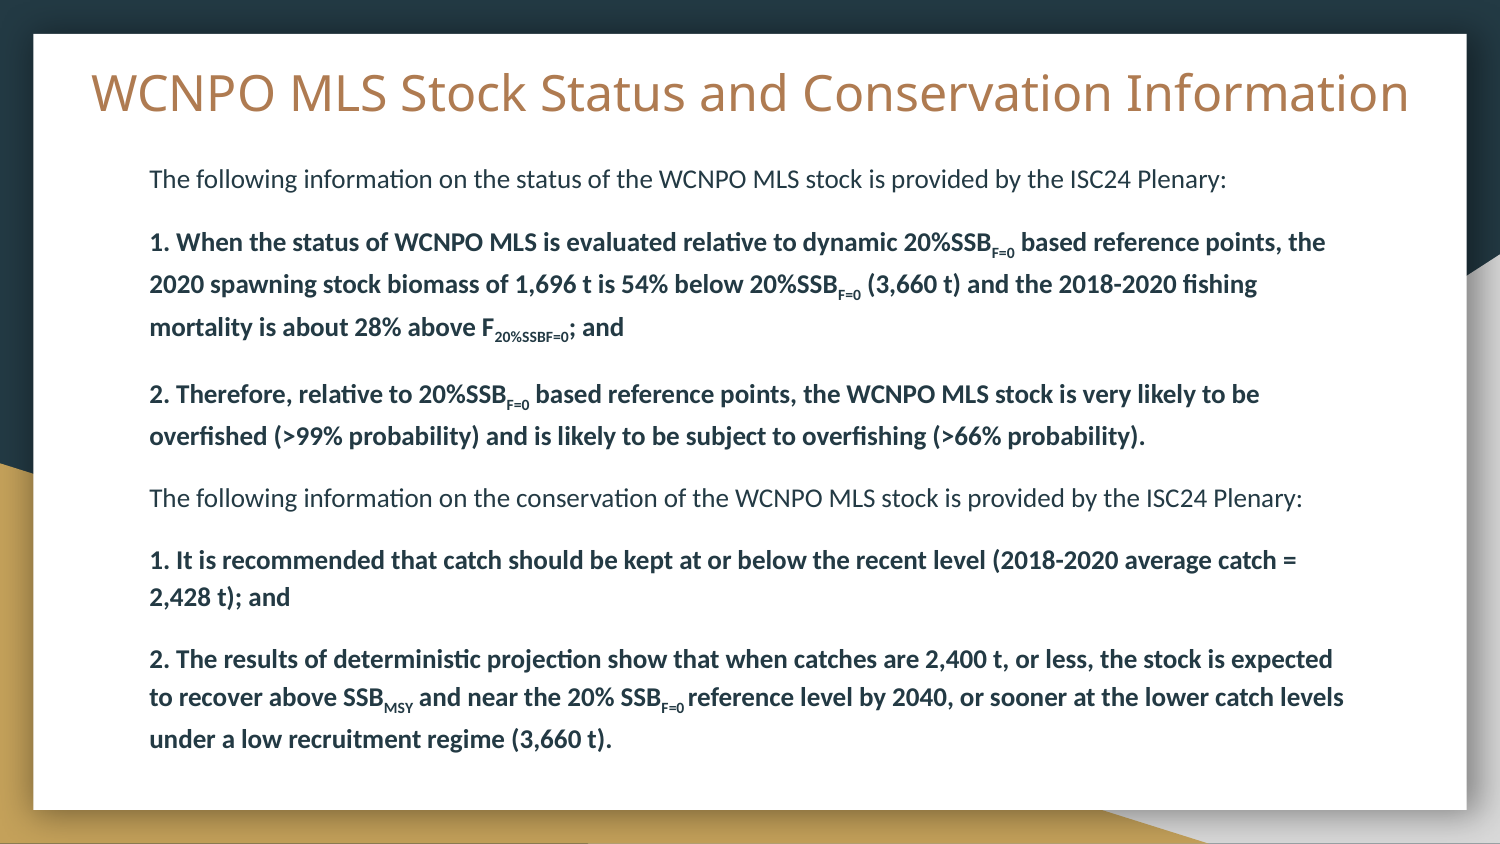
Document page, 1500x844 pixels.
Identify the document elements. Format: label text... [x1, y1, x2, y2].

title WCNPO MLS Stock Status and Conservation Information [37, 46, 1465, 142]
list The following information on the status of the WCNPO MLS stock is provided by the ISC24 Plenary: 1. When the status of WCNPO MLS is evaluated relative to dynamic 20%SSBF=0 based reference points, the 2020 spawning stock biomass of 1,696 t is 54% below 20%SSBF=0 (3,660 t) and the 2018-2020 fishing mortality is about 28% above F20%SSBF=0; and 2. Therefore, relative to 20%SSBF=0 based reference points, the WCNPO MLS stock is very likely to be overfished (>99% probability) and is likely to be subject to overfishing (>66% probability). The following information on the conservation of the WCNPO MLS stock is provided by the ISC24 Plenary: 1. It is recommended that catch should be kept at or below the recent level (2018-2020 average catch = 2,428 t); and 2. The results of deterministic projection show that when catches are 2,400 t, or less, the stock is expected to recover above SSBMSY and near the 20% SSBF=0 reference level by 2040, or sooner at the lower catch levels under a low recruitment regime (3,660 t). [134, 141, 1366, 811]
